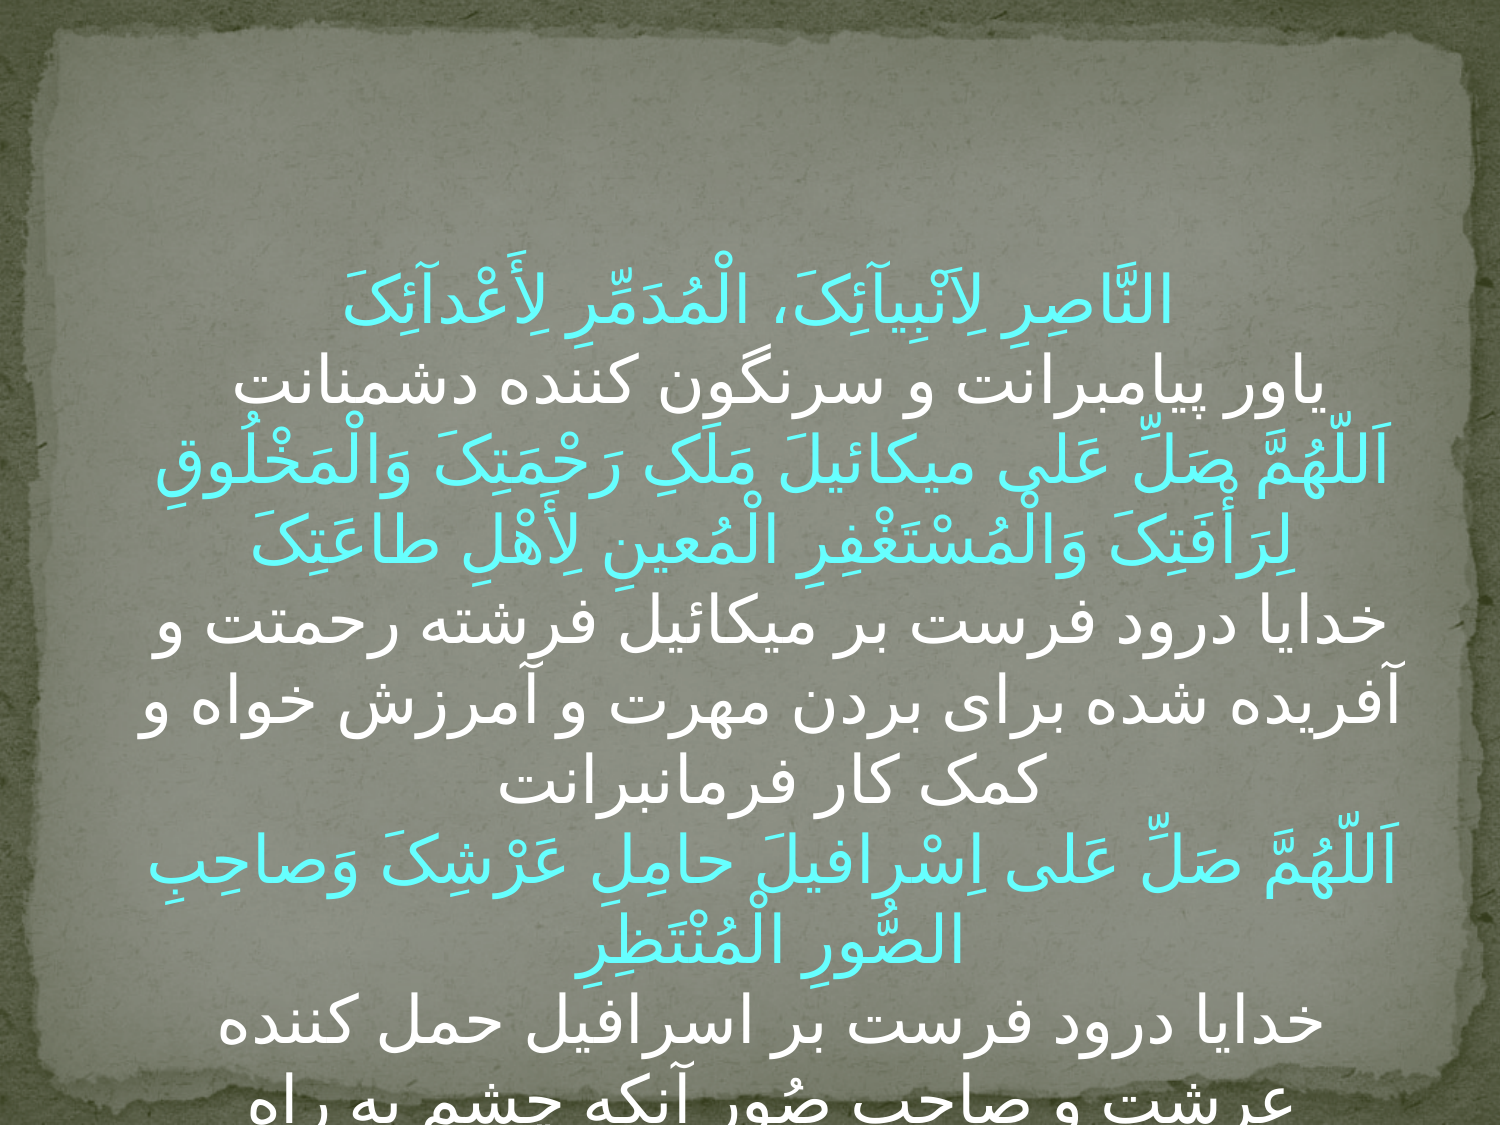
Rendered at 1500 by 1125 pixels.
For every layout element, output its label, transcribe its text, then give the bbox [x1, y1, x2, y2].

list النَّاصِرِ لِاَنْبِیآئِکَ، الْمُدَمِّرِ لِأَعْدآئِکَ یاور پیامبرانت و سرنگون کننده دشمنانت اَللّهُمَّ صَلِّ عَلى‏ میکائیلَ مَلَکِ‏ رَحْمَتِکَ وَالْمَخْلُوقِ لِرَأْفَتِکَ وَالْمُسْتَغْفِرِ الْمُعینِ لِأَهْلِ طاعَتِکَ خدایا درود فرست بر میکائیل فرشته ‏رحمتت و آفریده شده براى بردن مهرت و آمرزش‏ خواه و کمک‏ کار فرمانبرانت‏ اَللّهُمَّ صَلِّ عَلى‏ اِسْرافیلَ حامِلِ عَرْشِکَ وَصاحِبِ الصُّورِ الْمُنْتَظِرِ خدایا درود فرست بر اسرافیل حمل کننده عرشت و صاحب صُور آنکه چشم به ‏راه‏ [75, 249, 1425, 1000]
